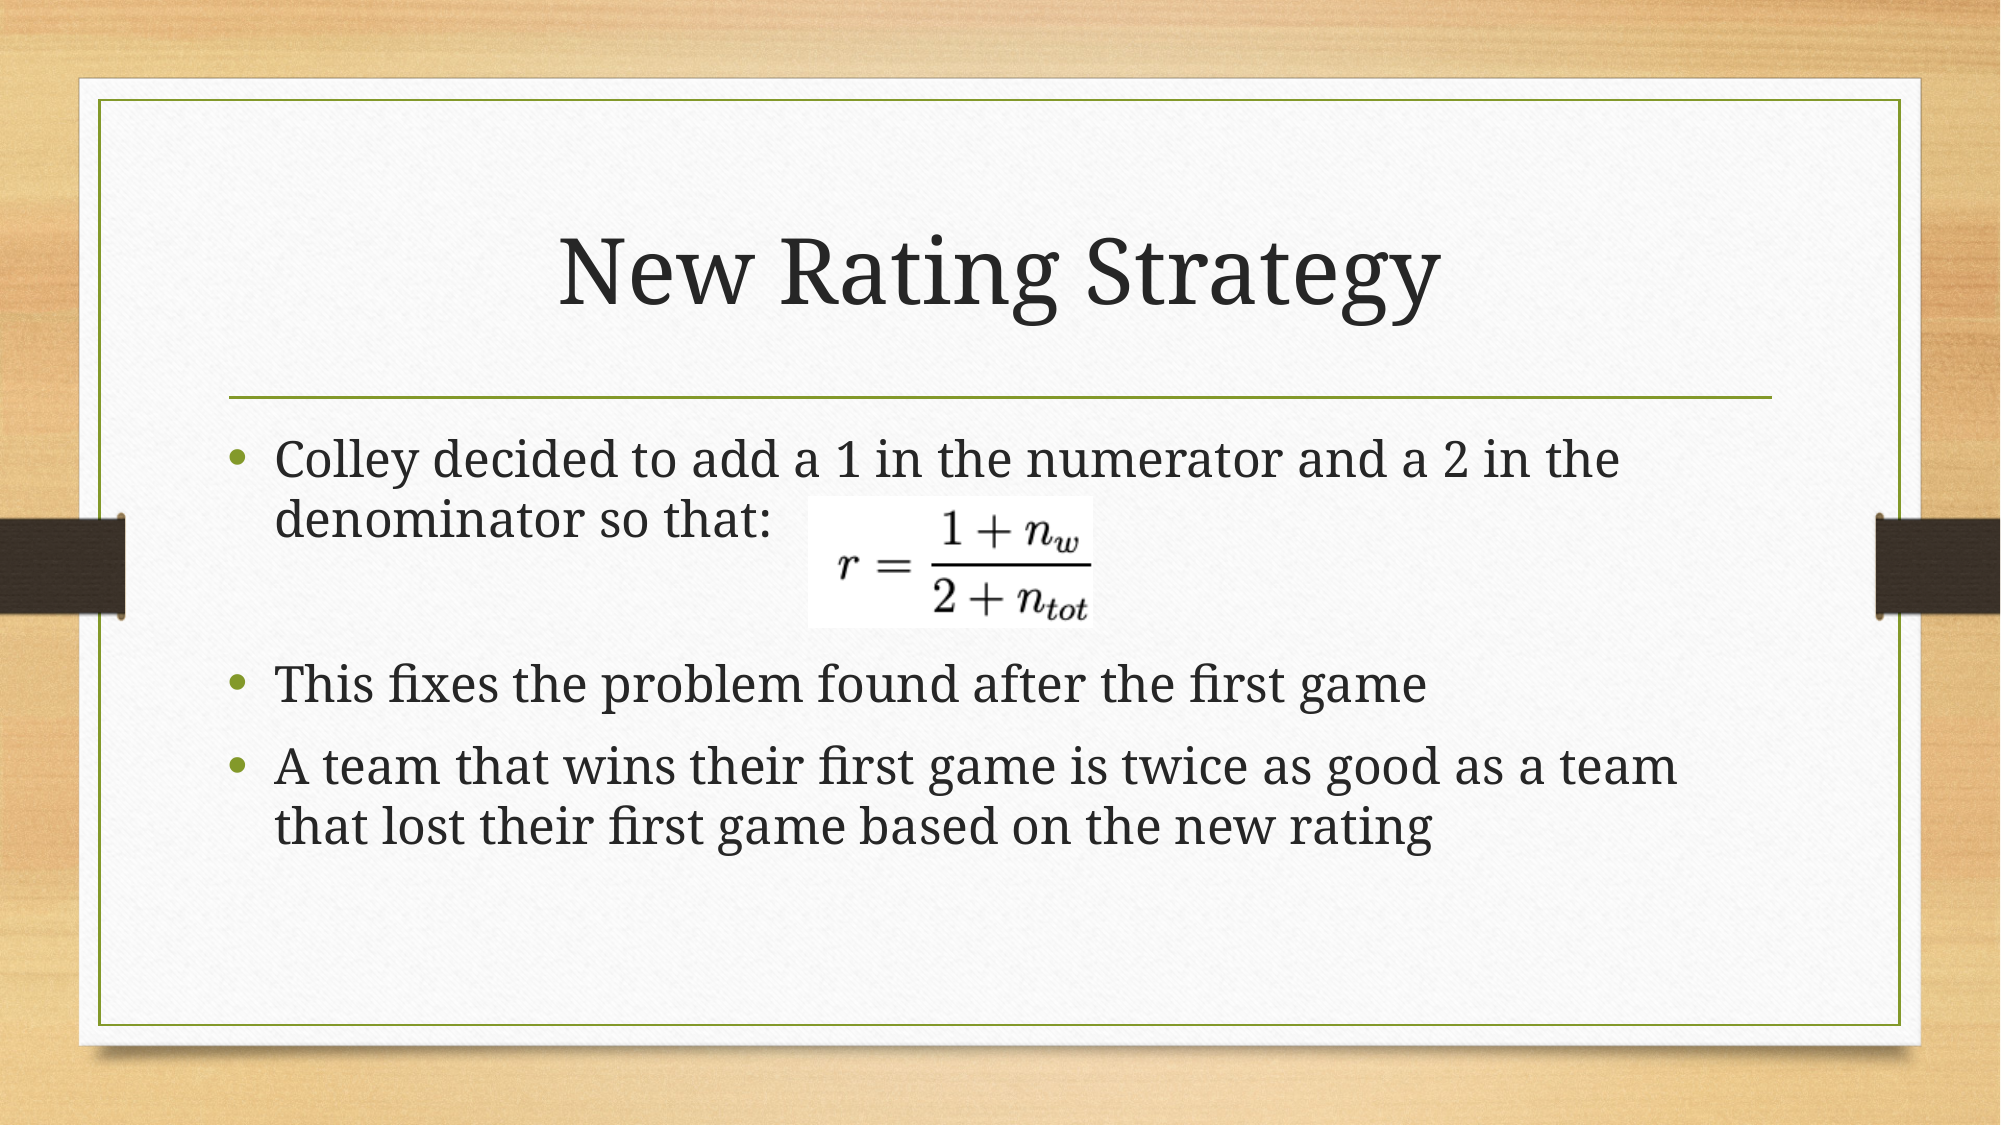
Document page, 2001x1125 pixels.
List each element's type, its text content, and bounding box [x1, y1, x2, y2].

list Colley decided to add a 1 in the numerator and a 2 in the denominator so that: This fixes the problem found after the first game A team that wins their first game is twice as good as a team that lost their first game based on the new rating [212, 419, 1788, 964]
picture [0, 0, 2001, 1125]
title New Rating Strategy [212, 161, 1788, 375]
